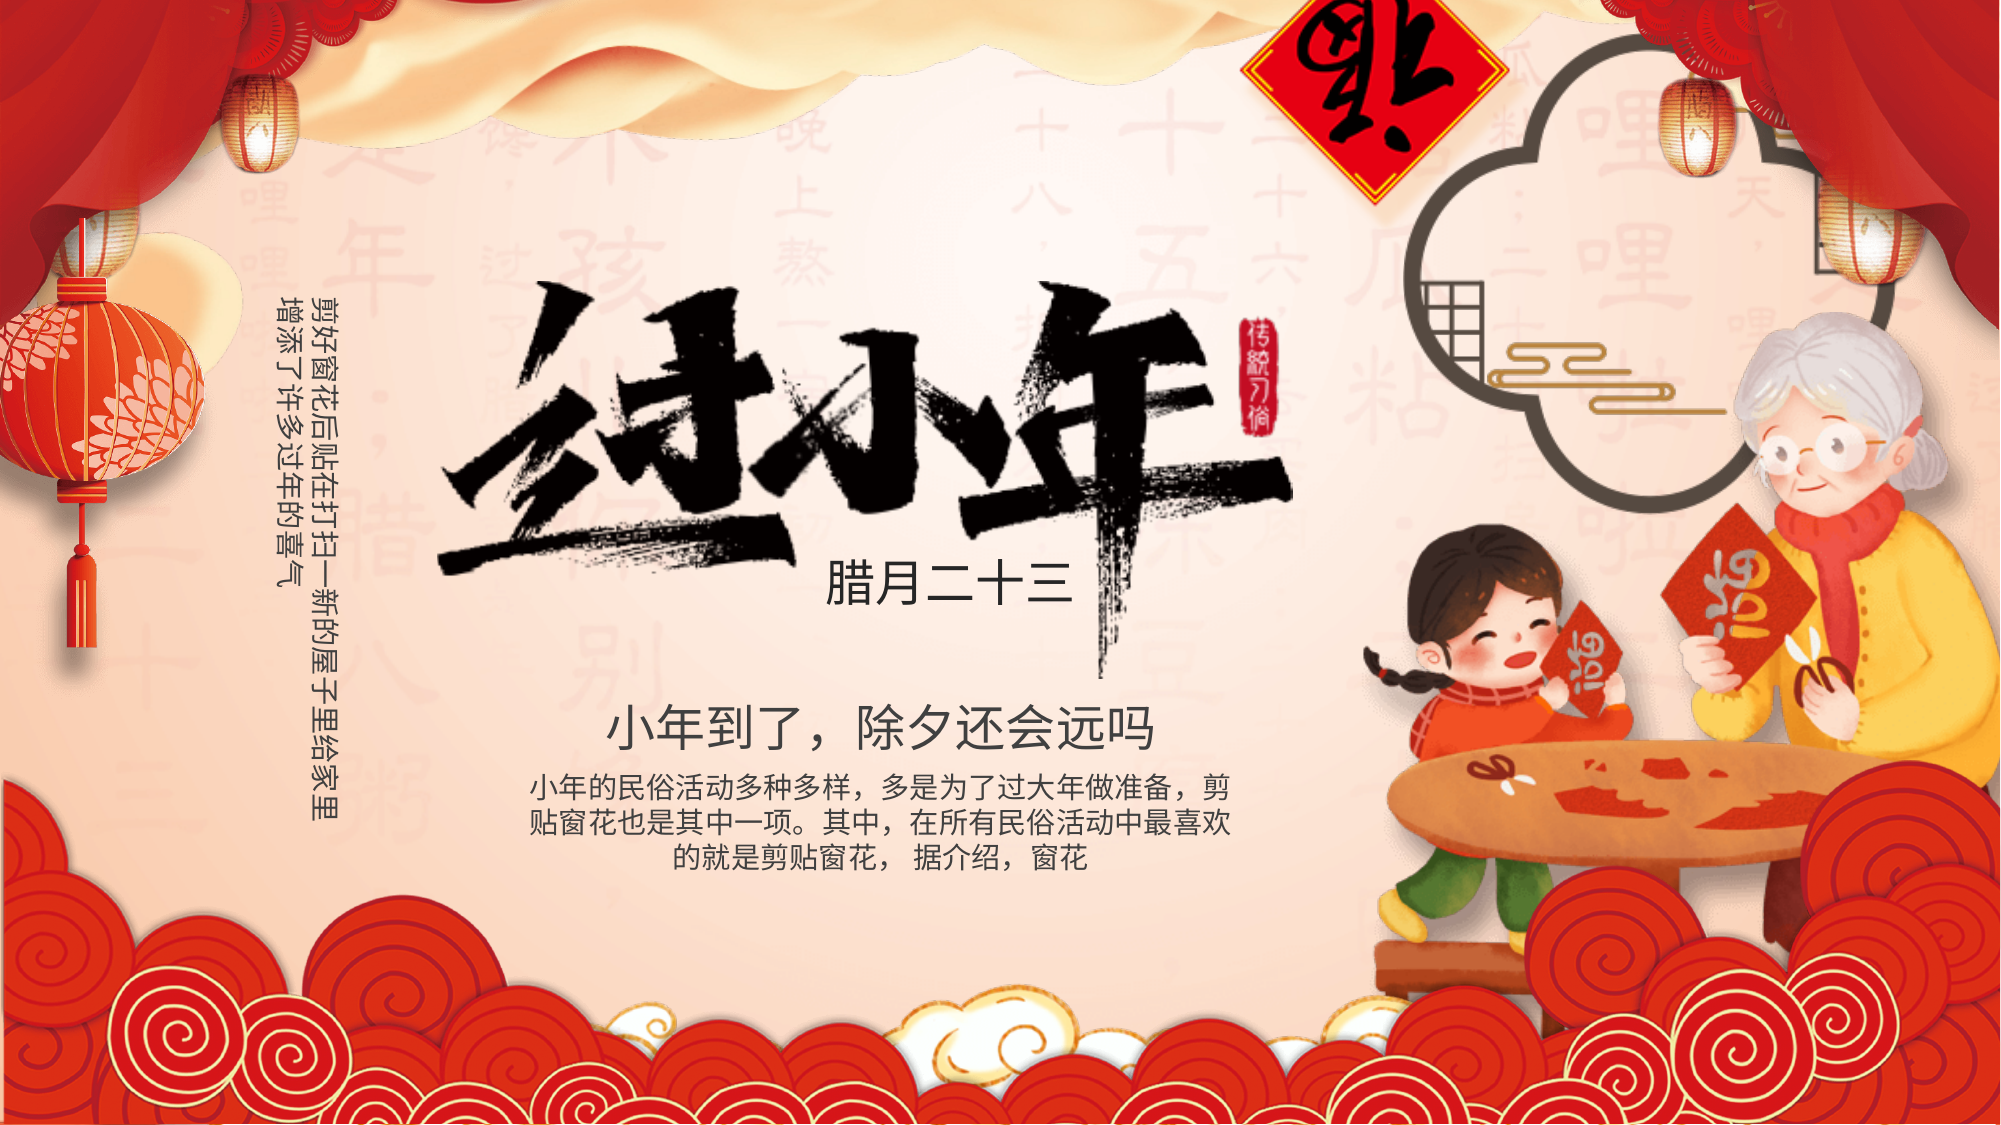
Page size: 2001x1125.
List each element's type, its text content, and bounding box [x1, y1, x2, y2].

picture [0, 0, 2001, 1125]
text_box 剪好窗花后贴在打扫一新的屋子里给家里增添了许多过年的喜气 [249, 281, 351, 853]
text_box 小年的民俗活动多种多样，多是为了过大年做准备，剪贴窗花也是其中一项。其中，在所有民俗活动中最喜欢的就是剪贴窗花， 据介绍，窗花 [511, 762, 1250, 882]
text_box 小年到了，除夕还会远吗 [590, 688, 1171, 762]
